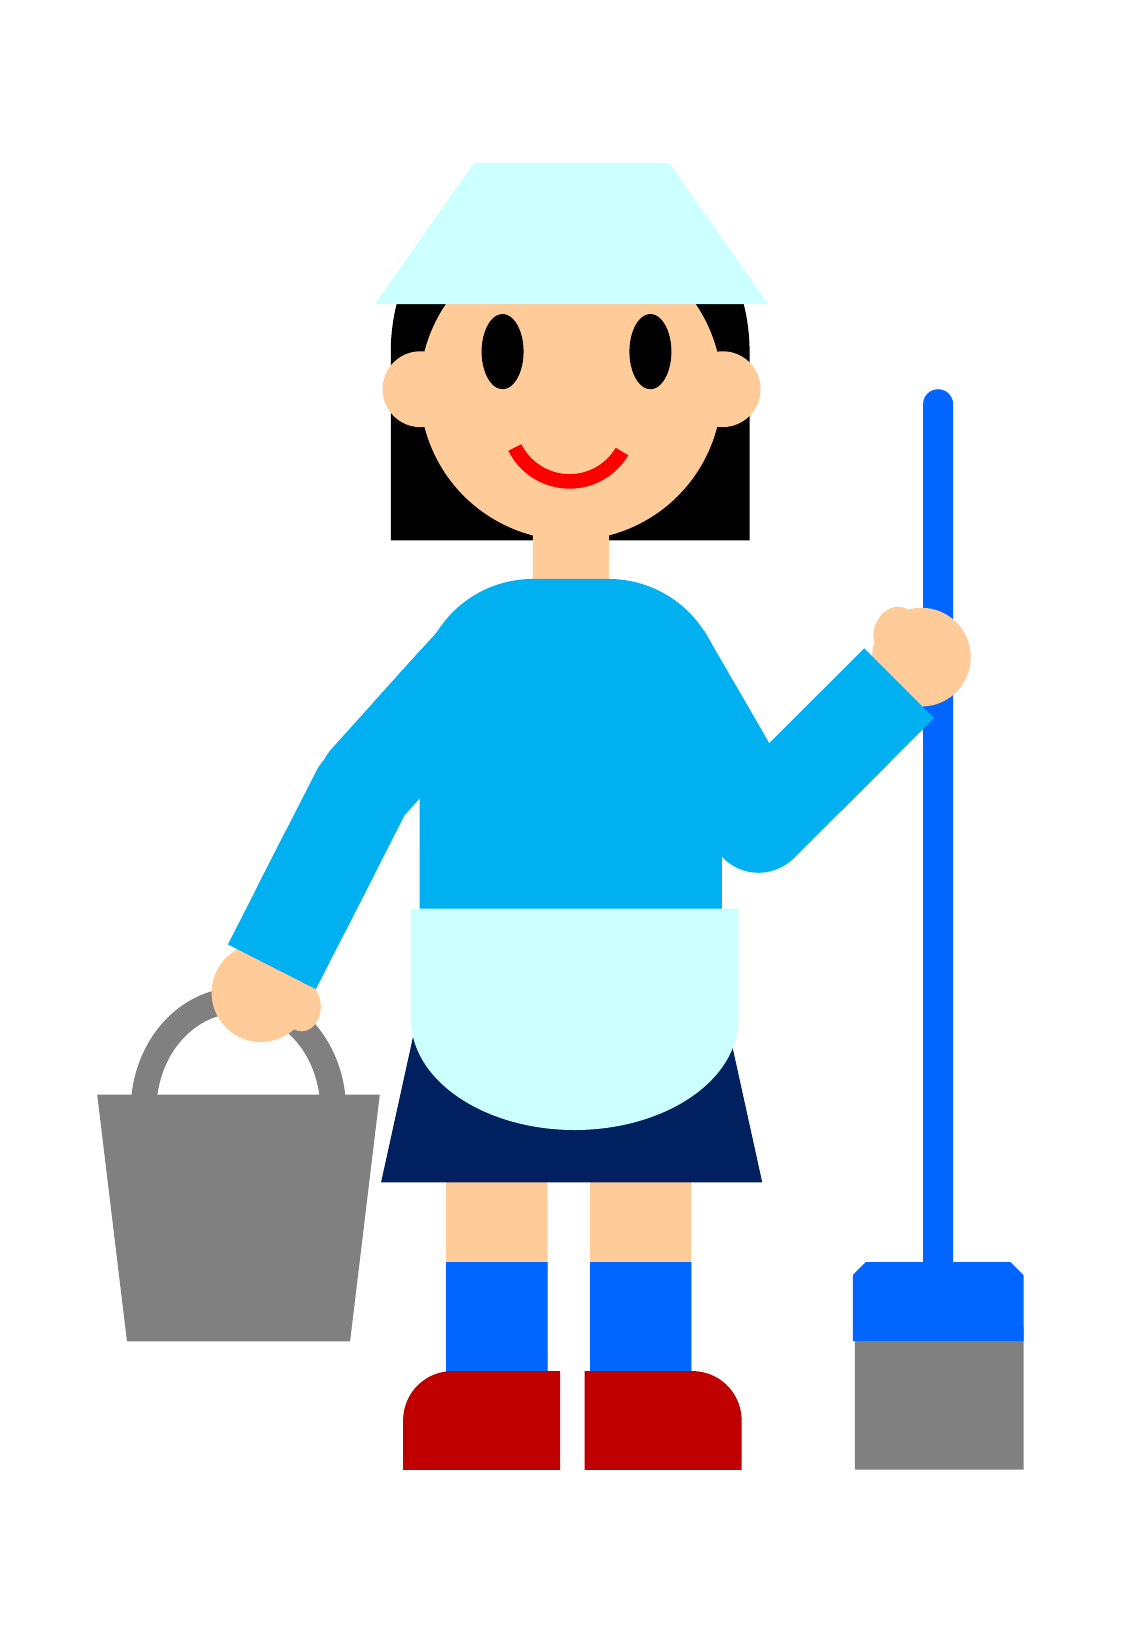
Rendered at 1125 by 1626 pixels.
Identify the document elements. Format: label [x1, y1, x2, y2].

text_box [96, 162, 1024, 1470]
